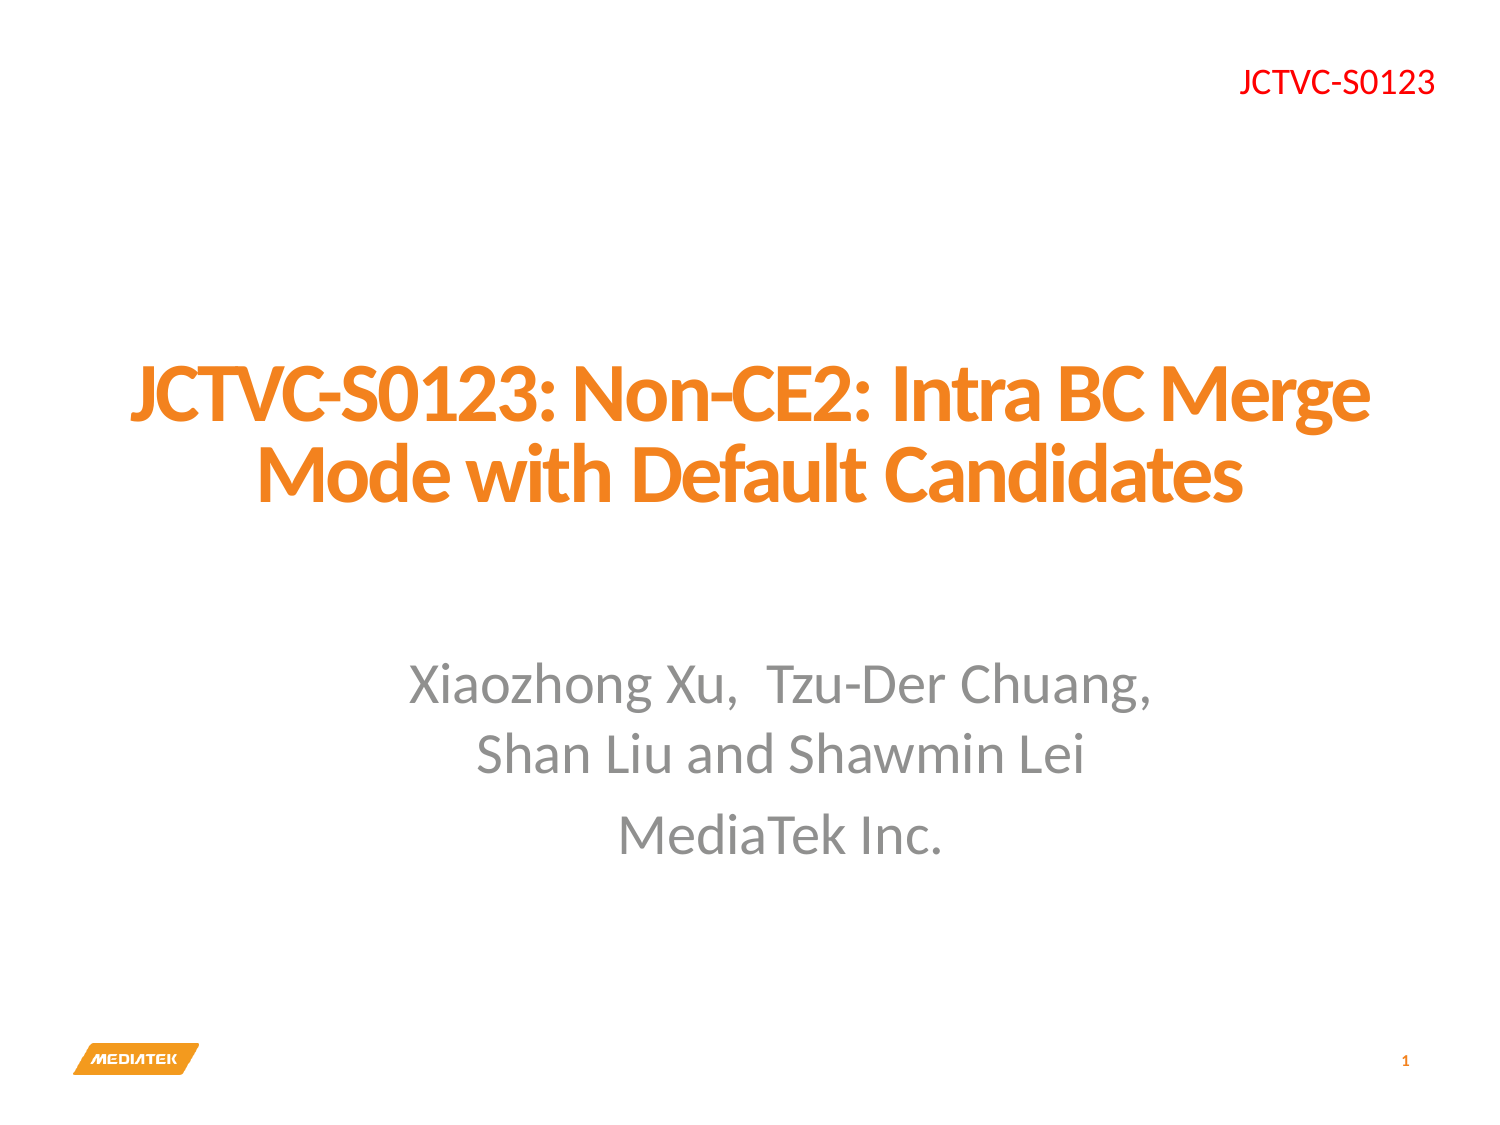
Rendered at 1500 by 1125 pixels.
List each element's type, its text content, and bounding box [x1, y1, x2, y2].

slide_number 1 [1251, 1029, 1425, 1090]
picture [73, 1043, 199, 1075]
subtitle Xiaozhong Xu, Tzu-Der Chuang, Shan Liu and Shawmin Lei MediaTek Inc. [375, 637, 1188, 925]
text_box JCTVC-S0123 [1224, 49, 1463, 110]
title JCTVC-S0123: Non-CE2: Intra BC Merge Mode with Default Candidates [112, 349, 1388, 591]
